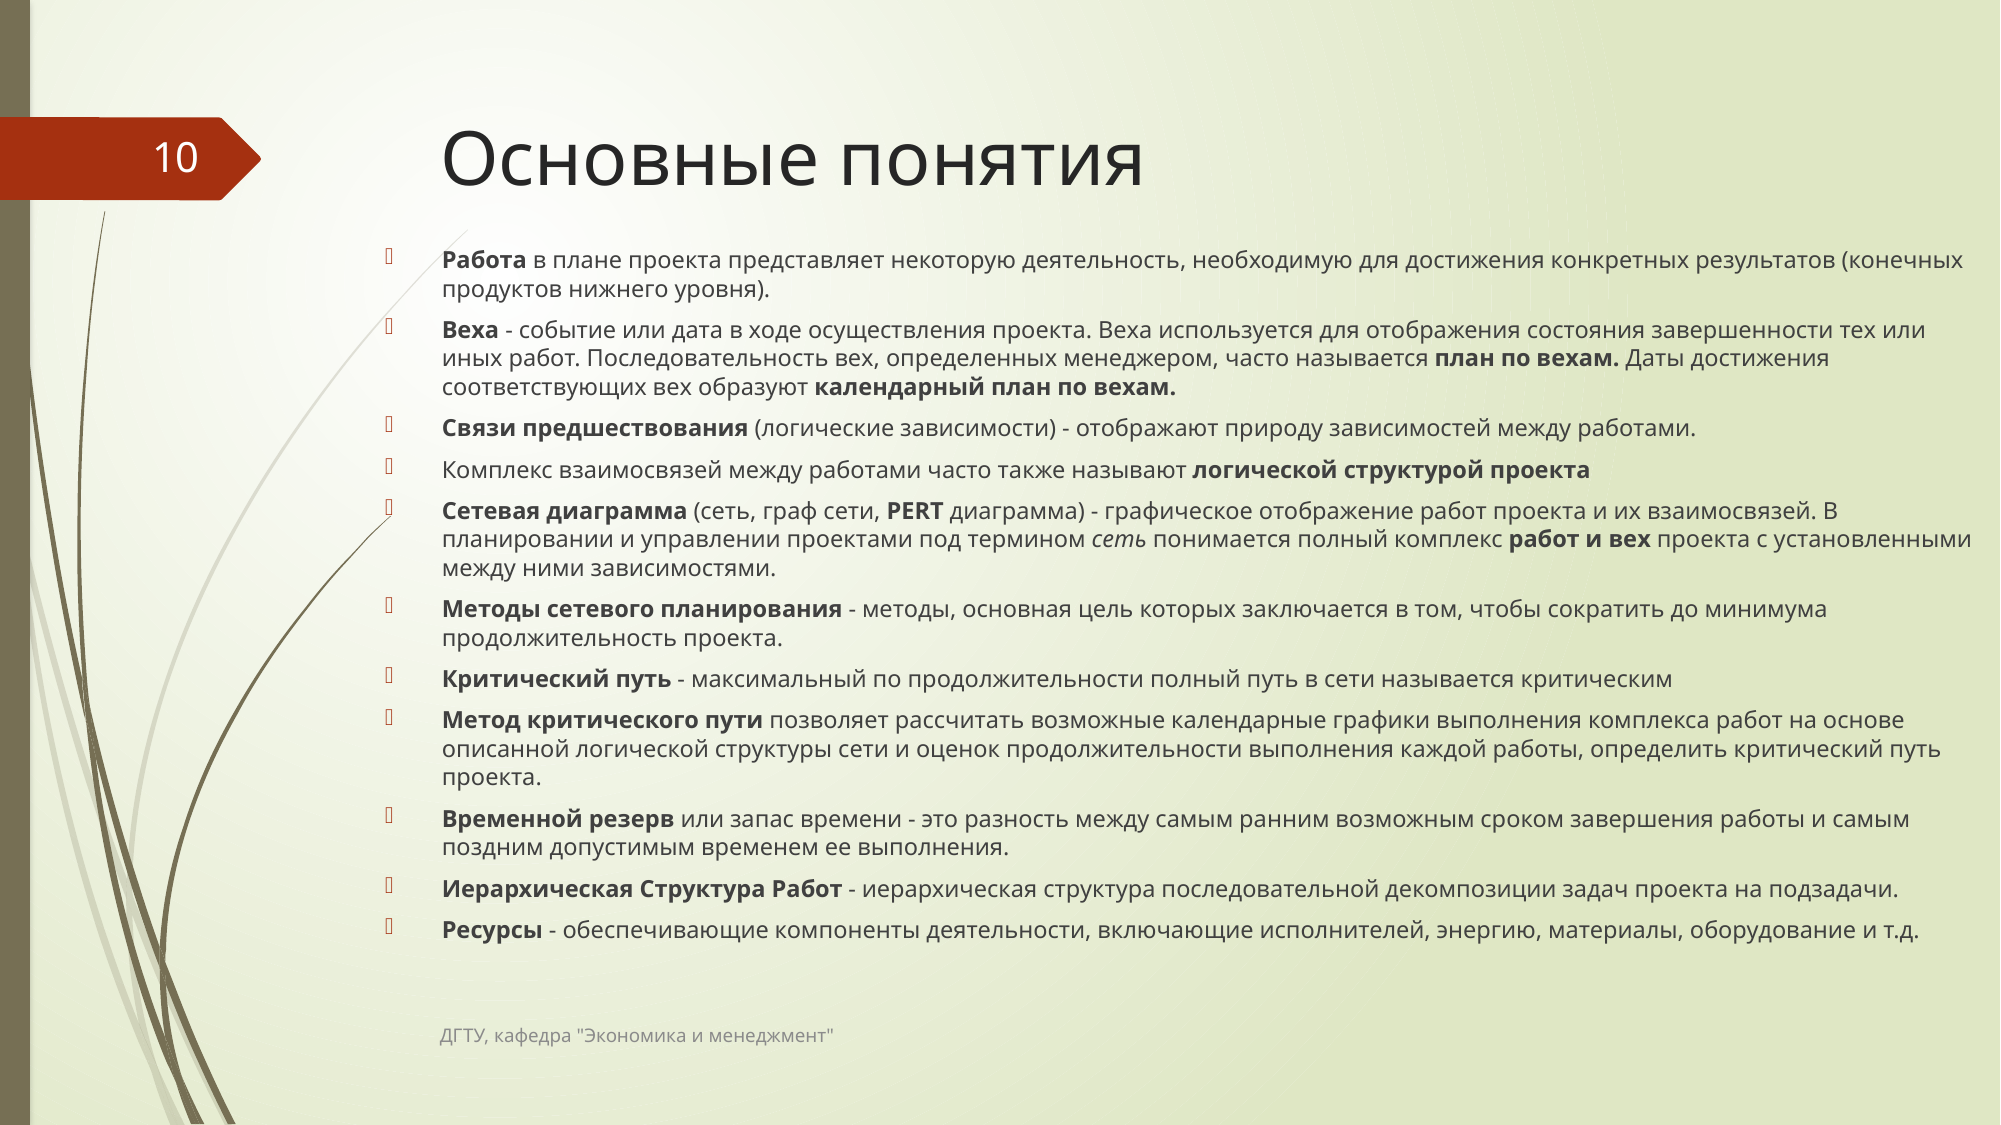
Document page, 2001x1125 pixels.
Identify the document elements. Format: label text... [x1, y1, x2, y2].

title Основные понятия [425, 102, 1888, 237]
footer ДГТУ, кафедра "Экономика и менеджмент" [424, 1006, 1675, 1067]
slide_number 10 [87, 129, 216, 190]
list Работа в плане проекта представляет некоторую деятельность, необходимую для достижения конкретных результатов (конечных продуктов нижнего уровня). Веха - событие или дата в ходе осуществления проекта. Веха используется для отображения состояния завершенности тех или иных работ. Последовательность вех, определенных менеджером, часто называется план по вехам. Даты достижения соответствующих вех образуют календарный план по вехам. Связи предшествования (логические зависимости) - отображают природу зависимостей между работами. Комплекс взаимосвязей между работами часто также называют логической структурой проекта Сетевая диаграмма (сеть, граф сети, PERT диаграмма) - графическое отображение работ проекта и их взаимосвязей. В планировании и управлении проектами под термином сеть понимается полный комплекс работ и вех проекта с установленными между ними зависимостями. Методы сетевого планирования - методы, основная цель которых заключается в том, чтобы сократить до минимума продолжительность проекта. Критический путь - максимальный по продолжительности полный путь в сети называется критическим Метод критического пути позволяет рассчитать возможные календарные графики выполнения комплекса работ на основе описанной логической структуры сети и оценок продолжительности выполнения каждой работы, определить критический путь проекта. Временной резерв или запас времени - это разность между самым ранним возможным сроком завершения работы и самым поздним допустимым временем ее выполнения. Иерархическая Структура Работ - иерархическая структура последовательной декомпозиции задач проекта на подзадачи. Ресурсы - обеспечивающие компоненты деятельности, включающие исполнителей, энергию, материалы, оборудование и т.д. [370, 237, 2000, 970]
